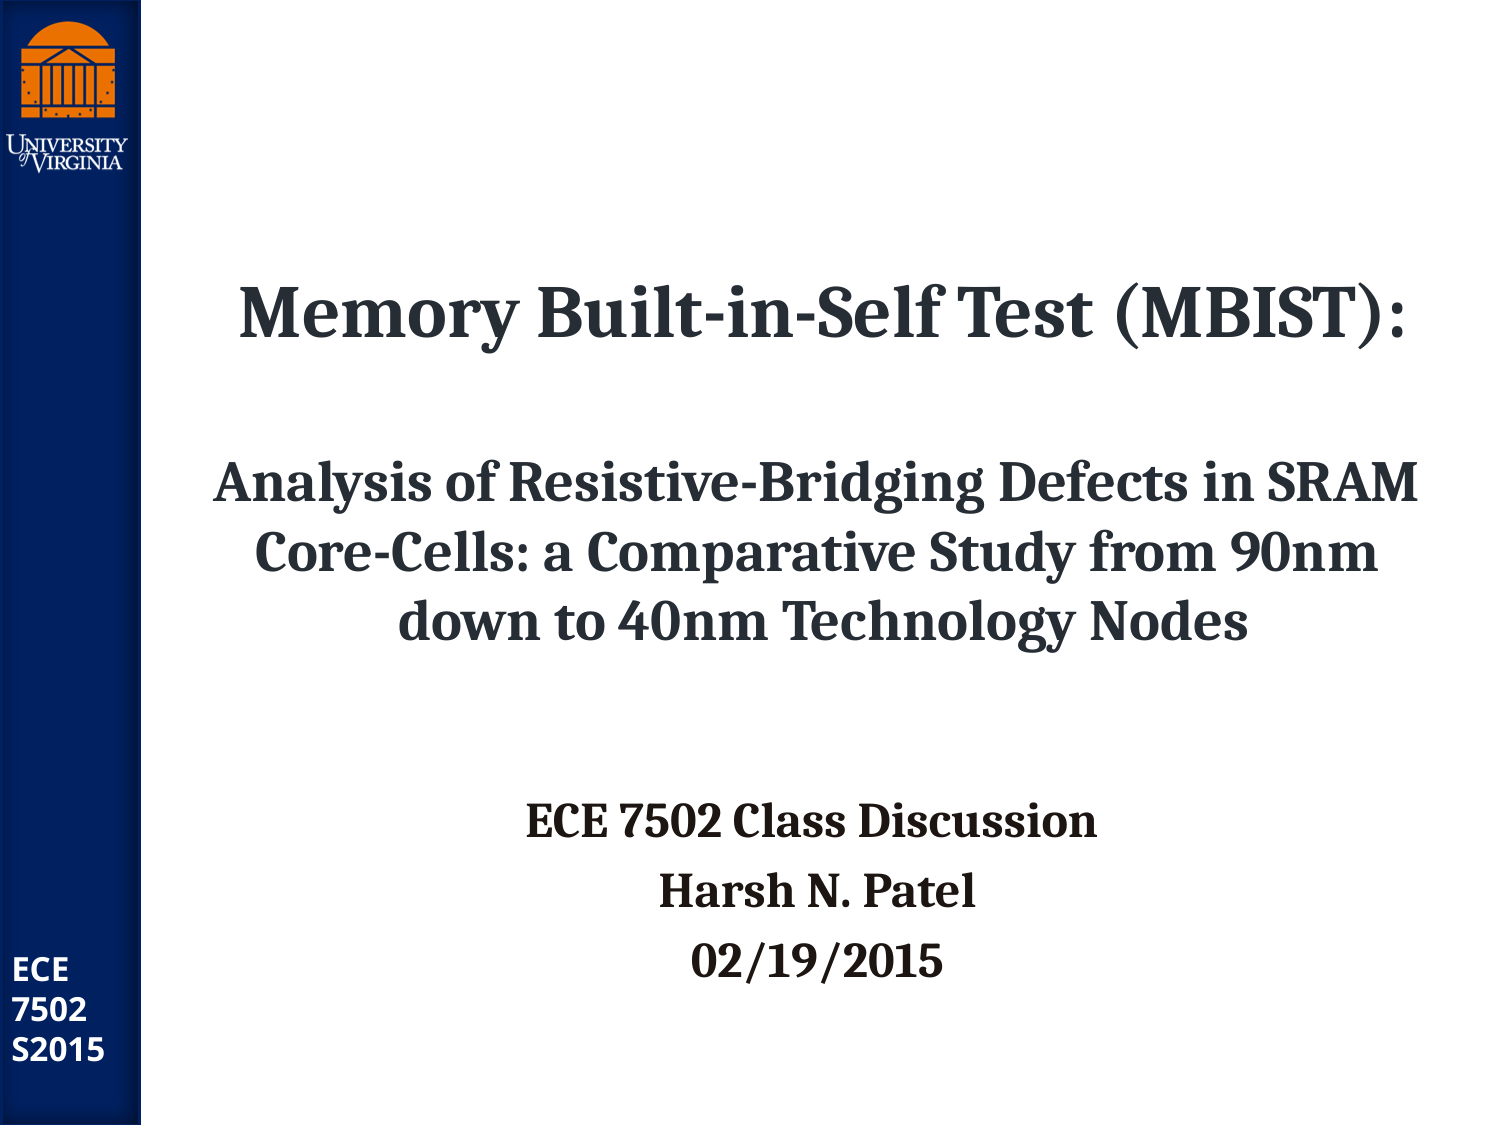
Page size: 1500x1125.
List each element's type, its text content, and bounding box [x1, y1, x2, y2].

picture [0, 0, 141, 1125]
subtitle ECE 7502 Class Discussion Harsh N. Patel 02/19/2015 [200, 780, 1435, 1050]
title Memory Built-in-Self Test (MBIST): Analysis of Resistive-Bridging Defects in SRAM Core-Cells: a Comparative Study from 90nm down to 40nm Technology Nodes [147, 222, 1500, 660]
